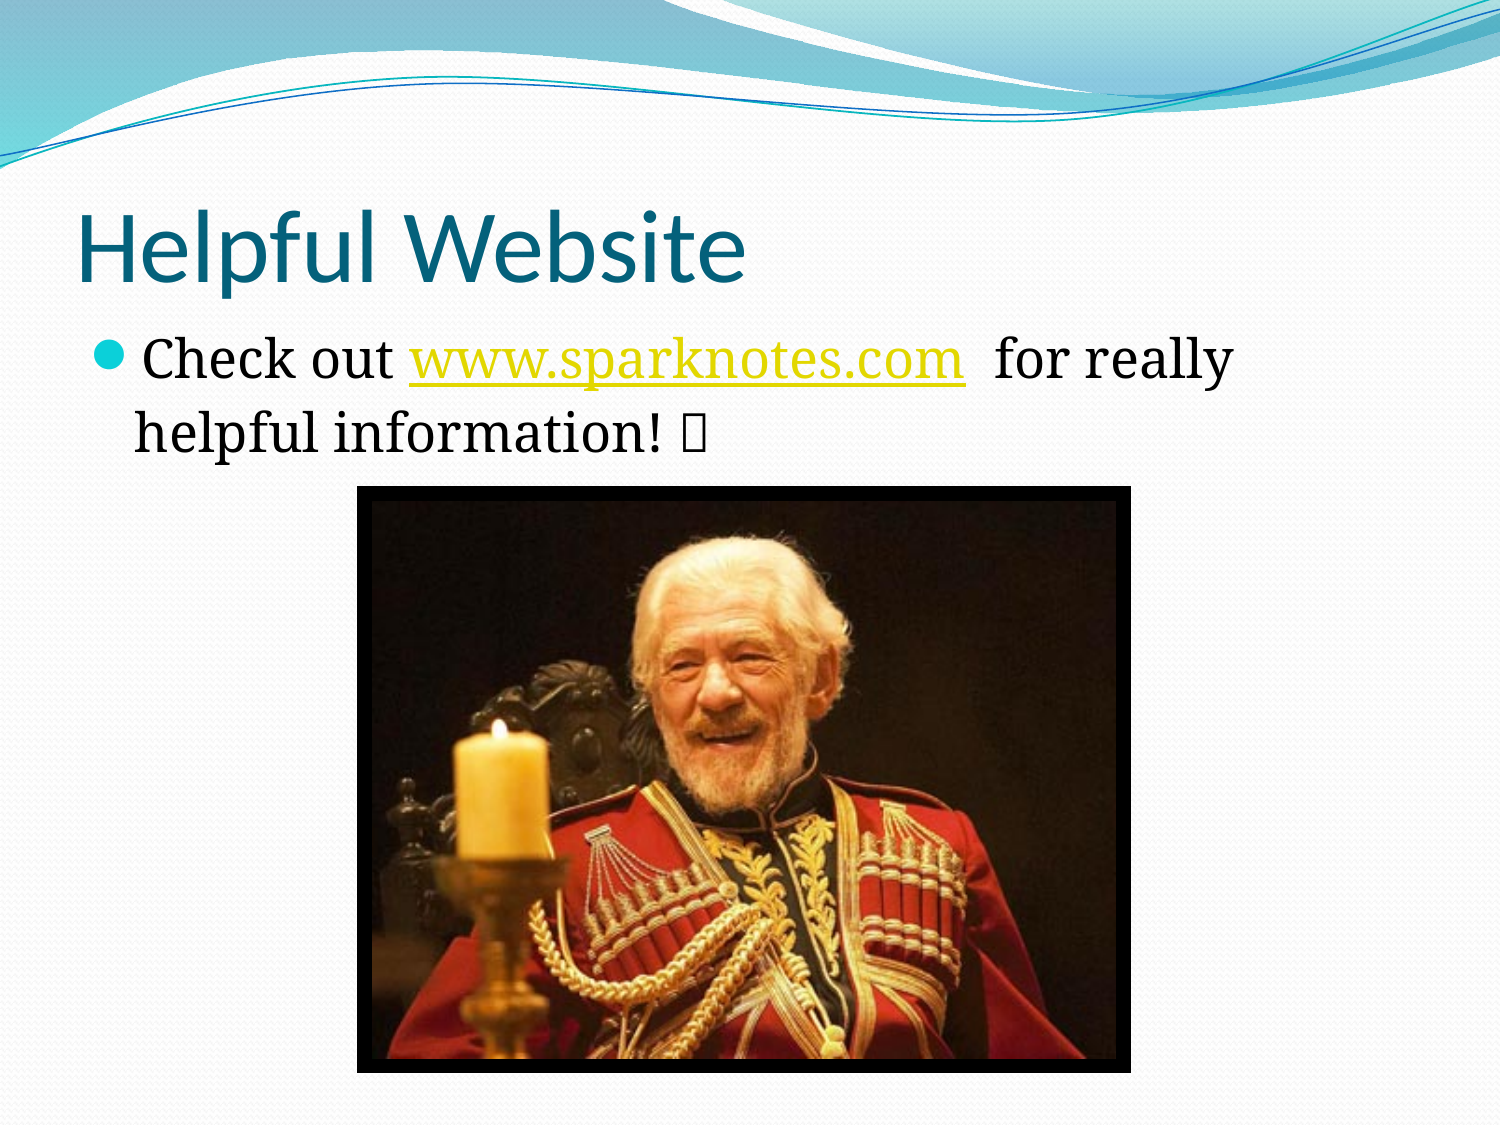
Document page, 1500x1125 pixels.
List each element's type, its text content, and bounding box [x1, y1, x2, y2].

picture [371, 500, 1117, 1059]
list Check out www.sparknotes.com for really helpful information!  [75, 317, 1425, 1038]
title Helpful Website [75, 115, 1425, 303]
